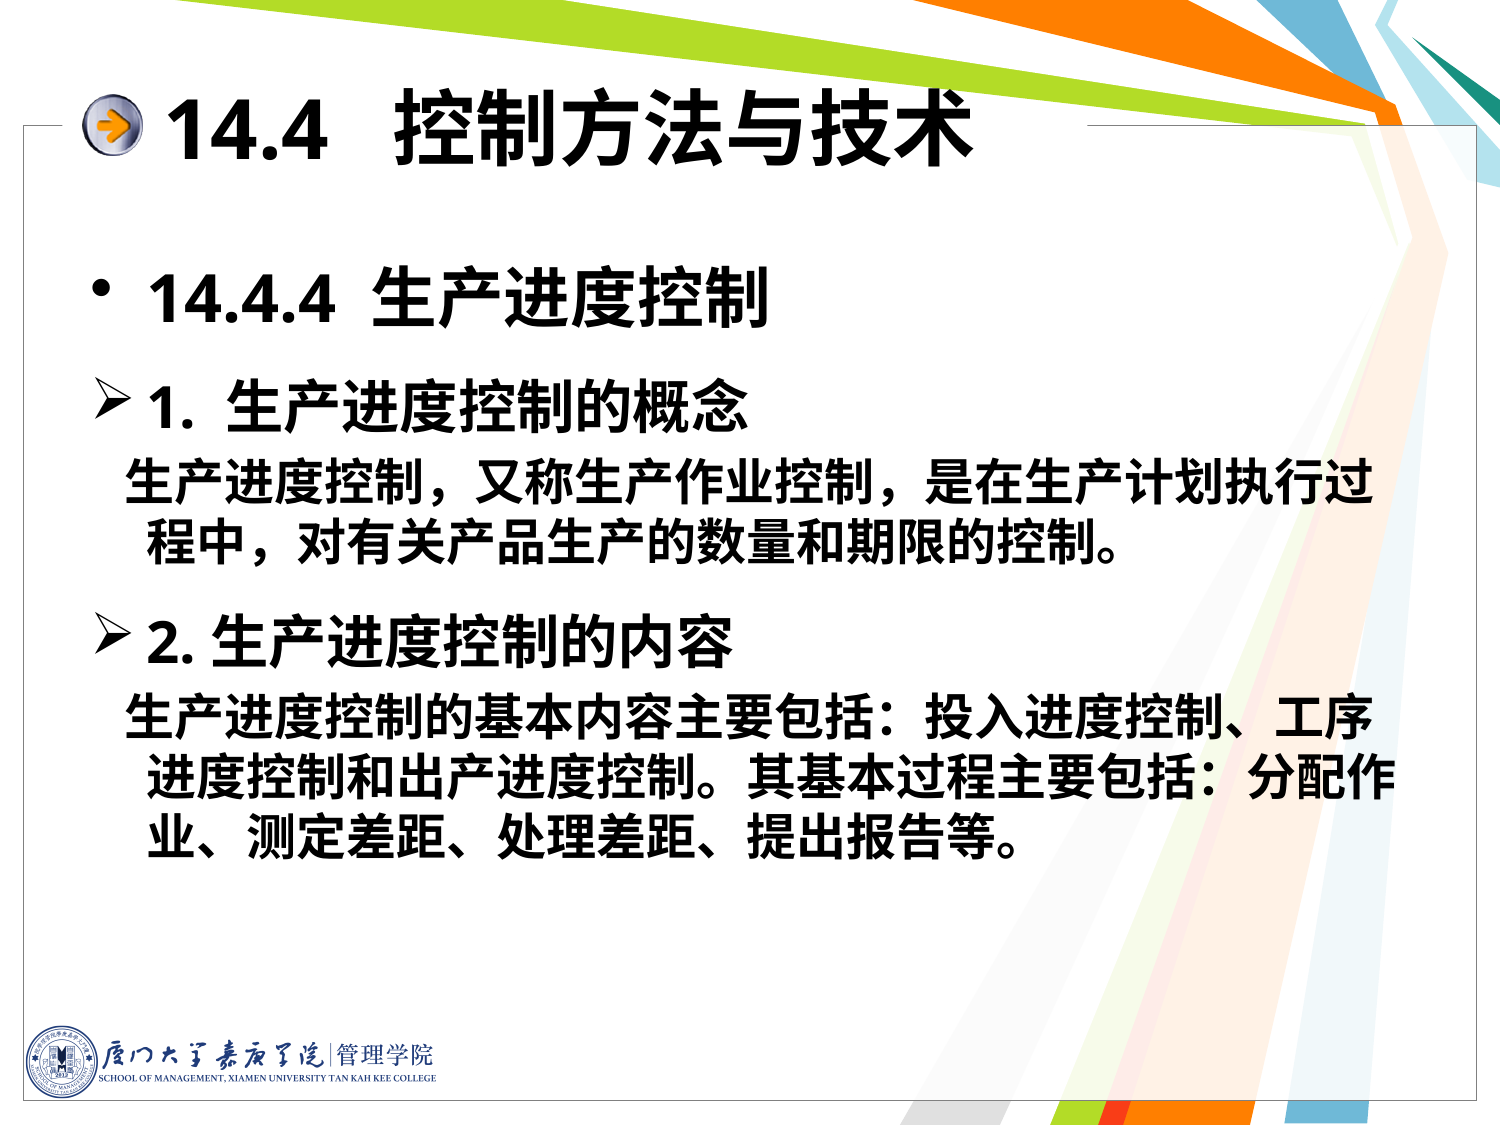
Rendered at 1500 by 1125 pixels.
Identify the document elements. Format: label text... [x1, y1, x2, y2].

list 14.4.4 生产进度控制 1. 生产进度控制的概念 生产进度控制，又称生产作业控制，是在生产计划执行过程中，对有关产品生产的数量和期限的控制。 2.生产进度控制的内容 生产进度控制的基本内容主要包括：投入进度控制、工序进度控制和出产进度控制。其基本过程主要包括：分配作业、测定差距、处理差距、提出报告等。 [75, 208, 1425, 976]
picture [24, 1024, 438, 1100]
title 14.4 控制方法与技术 [148, 32, 1182, 208]
picture [82, 94, 143, 156]
